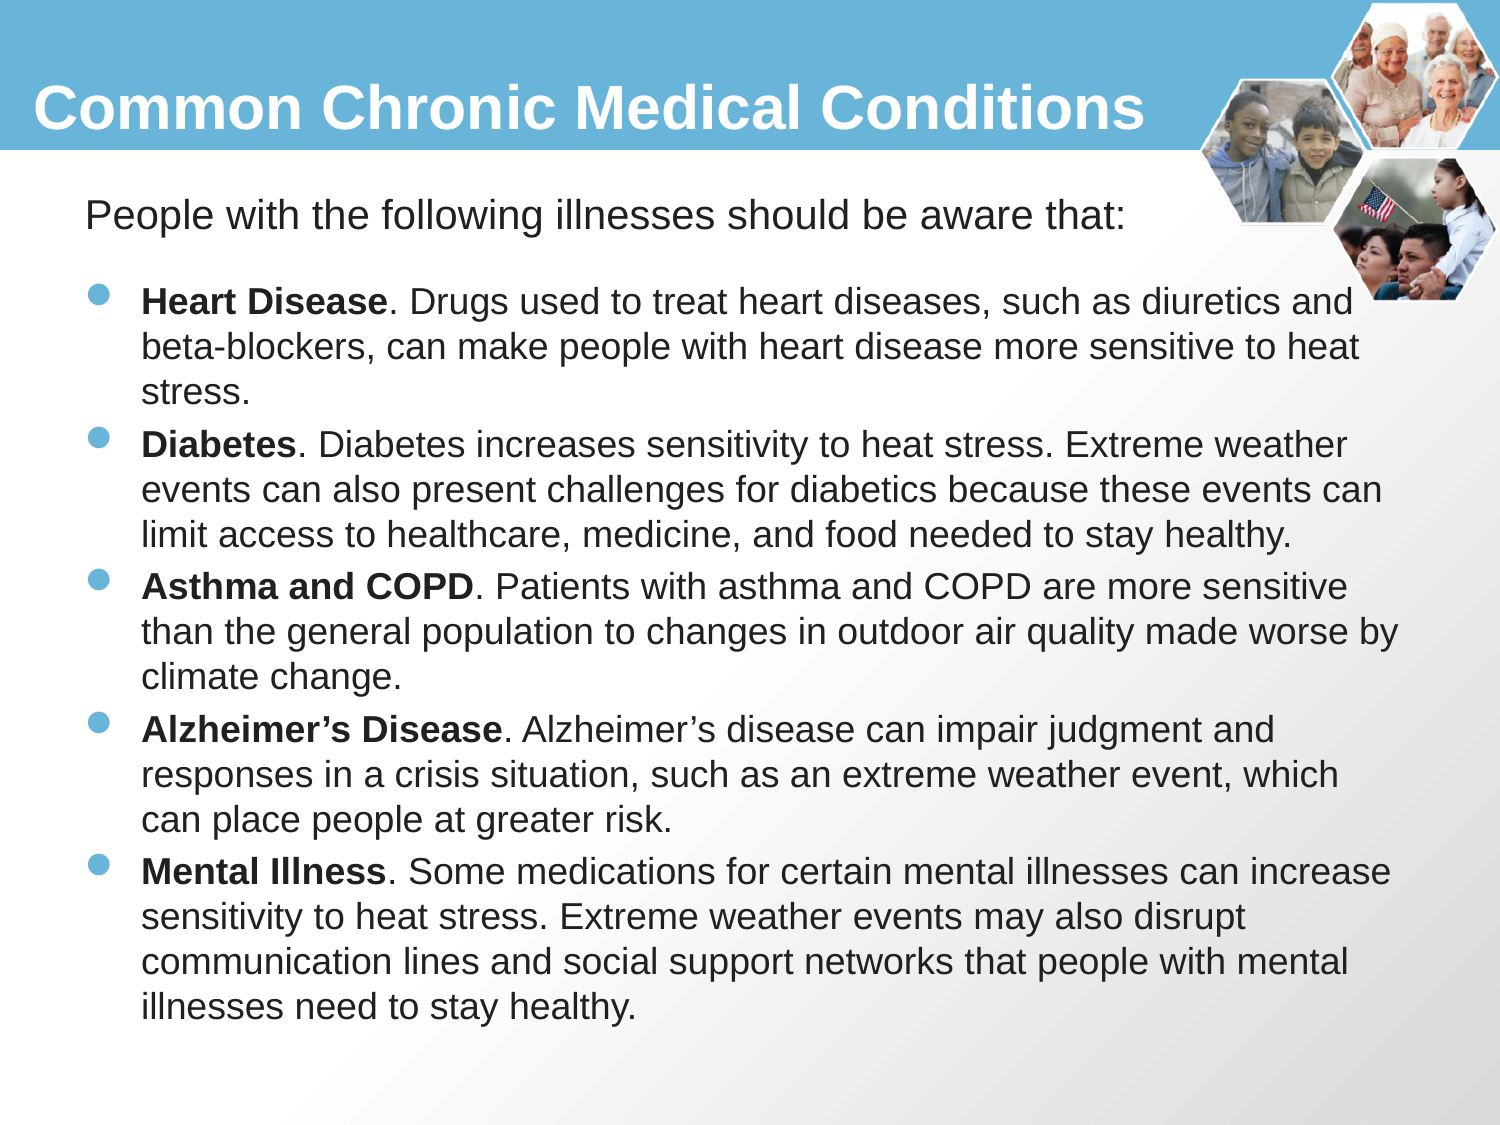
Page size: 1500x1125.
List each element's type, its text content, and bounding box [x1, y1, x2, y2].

title Common Chronic Medical Conditions [18, 0, 1425, 150]
list People with the following illnesses should be aware that: Heart Disease. Drugs used to treat heart diseases, such as diuretics and beta-blockers, can make people with heart disease more sensitive to heat stress. Diabetes. Diabetes increases sensitivity to heat stress. Extreme weather events can also present challenges for diabetics because these events can limit access to healthcare, medicine, and food needed to stay healthy. Asthma and COPD. Patients with asthma and COPD are more sensitive than the general population to changes in outdoor air quality made worse by climate change. Alzheimer’s Disease. Alzheimer’s disease can impair judgment and responses in a crisis situation, such as an extreme weather event, which can place people at greater risk. Mental Illness. Some medications for certain mental illnesses can increase sensitivity to heat stress. Extreme weather events may also disrupt communication lines and social support networks that people with mental illnesses need to stay healthy. [69, 180, 1420, 1022]
picture [1173, 2, 1500, 303]
